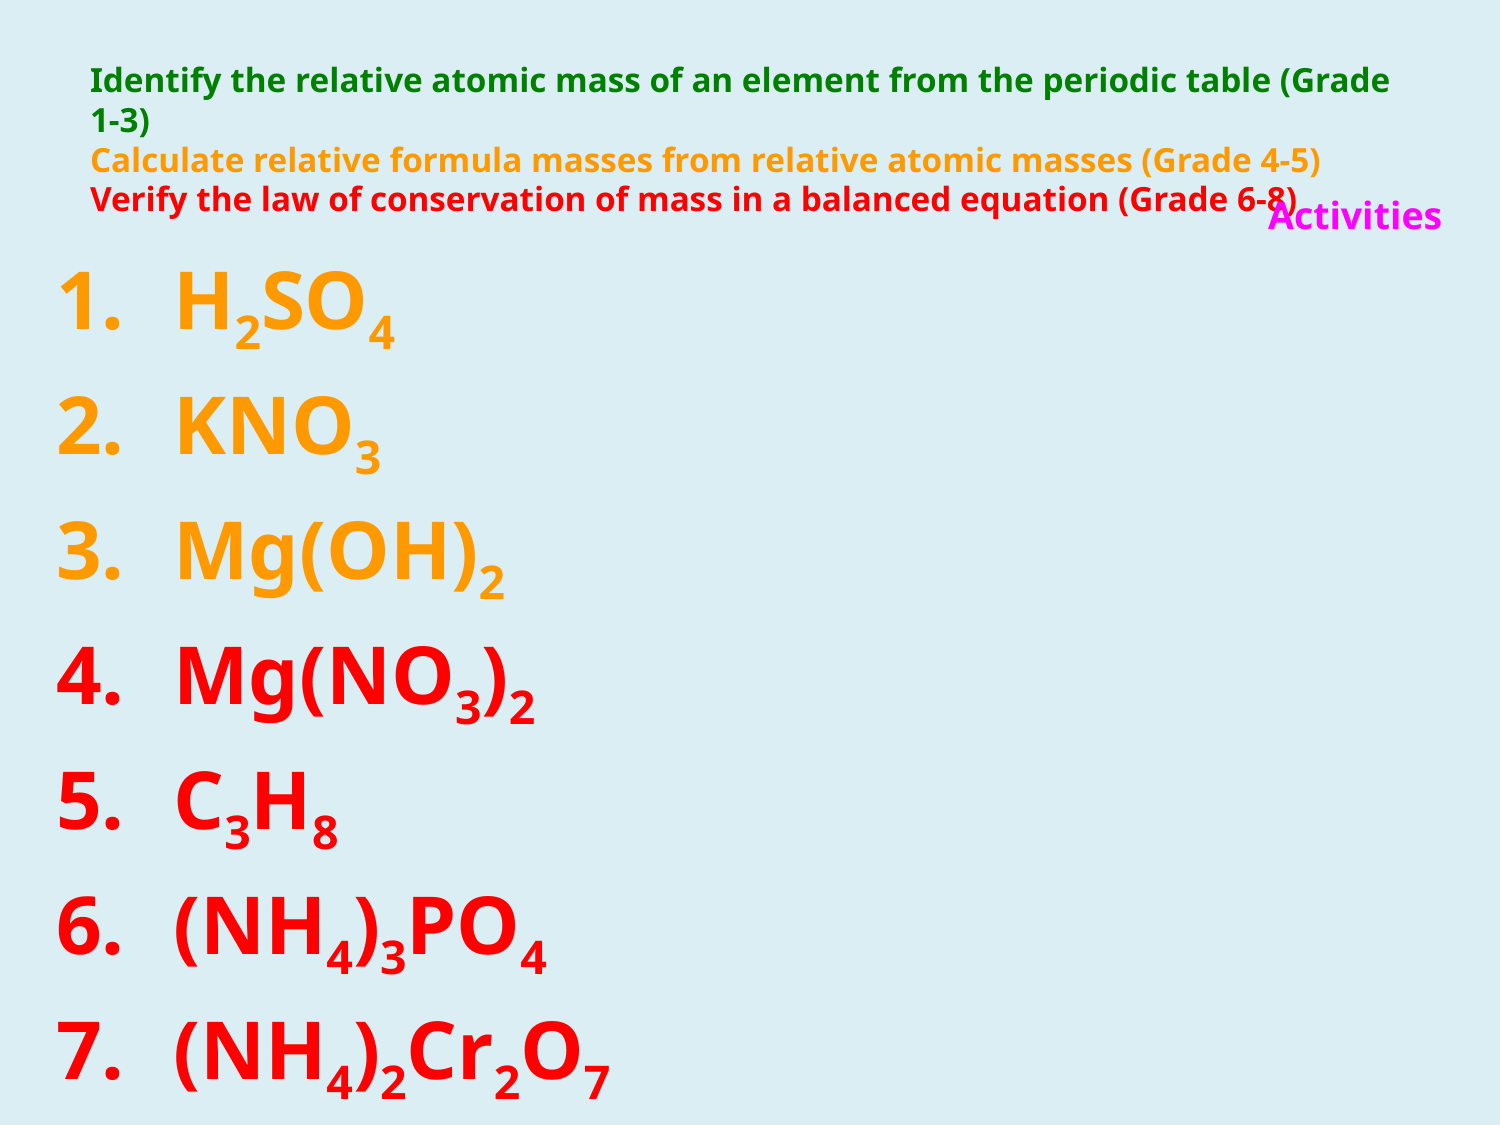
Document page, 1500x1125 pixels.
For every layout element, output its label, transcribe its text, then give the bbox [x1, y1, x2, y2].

list H2SO4 KNO3 Mg(OH)2 Mg(NO3)2 C3H8 (NH4)3PO4 (NH4)2Cr2O7 [39, 240, 1059, 1118]
title Identify the relative atomic mass of an element from the periodic table (Grade 1-3) Calculate relative formula masses from relative atomic masses (Grade 4-5) Verify the law of conservation of mass in a balanced equation (Grade 6-8) [75, 45, 1425, 233]
text_box Activities [1253, 184, 1458, 245]
